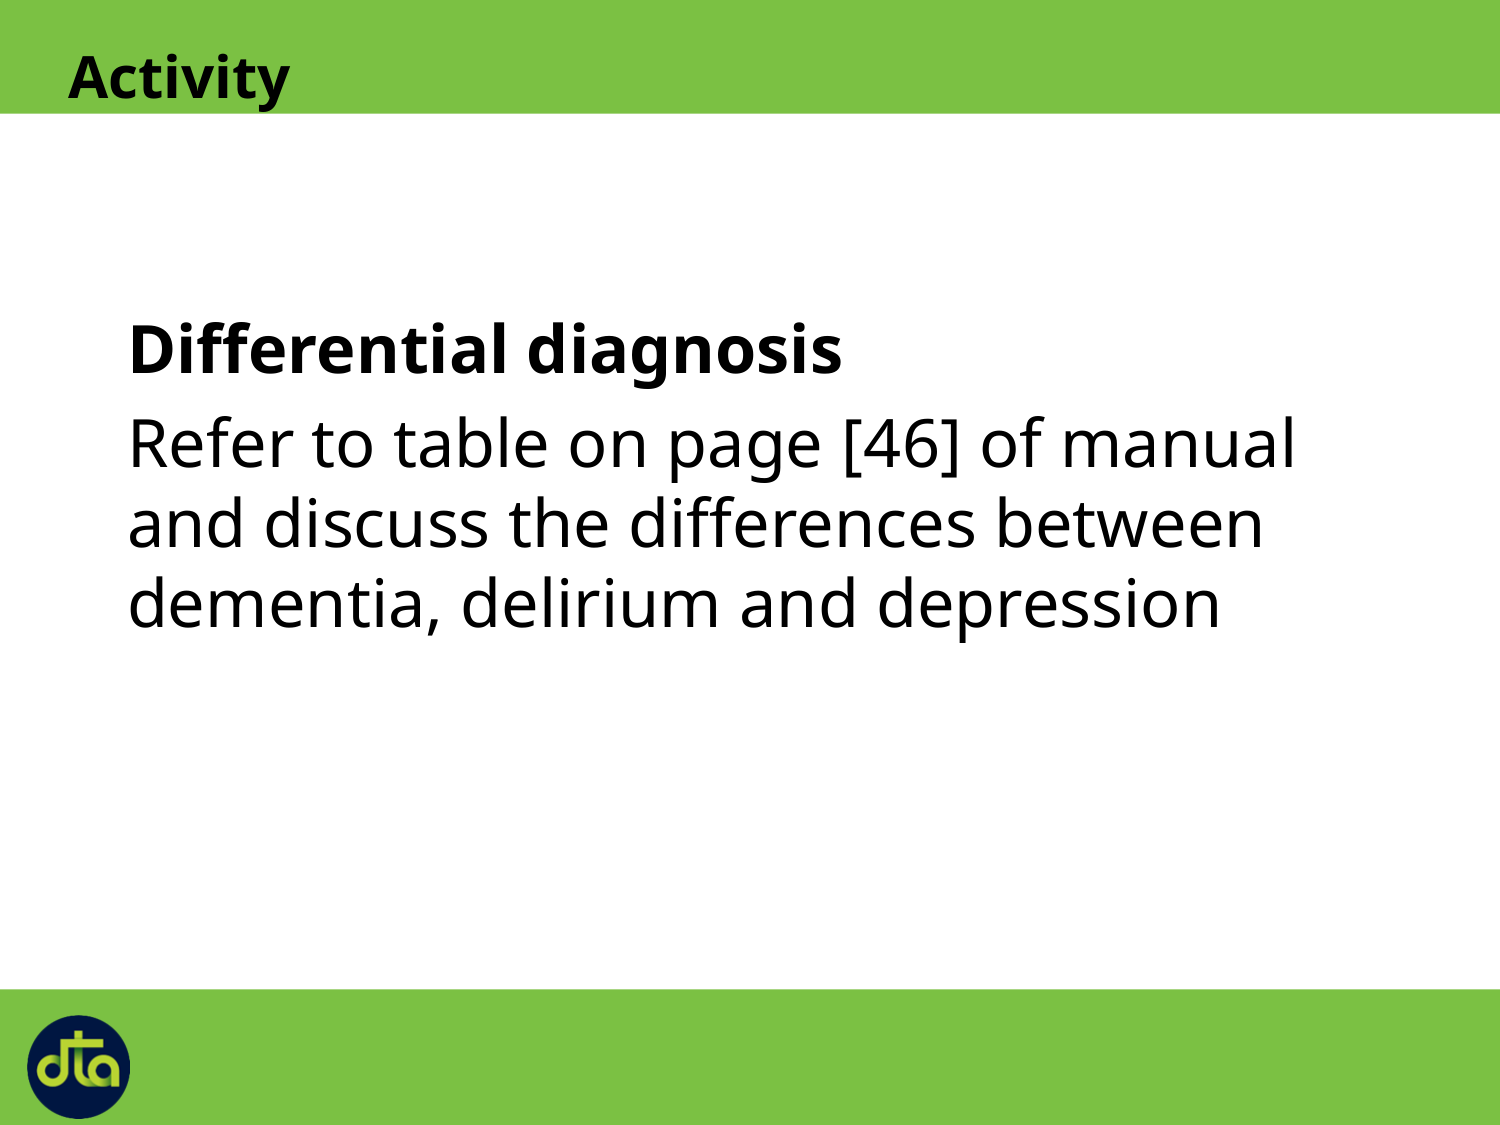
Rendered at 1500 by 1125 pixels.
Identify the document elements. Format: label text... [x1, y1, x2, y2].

text_box Activity [53, 19, 547, 118]
text_box Differential diagnosis Refer to table on page [46] of manual and discuss the differences between dementia, delirium and depression [112, 299, 1343, 843]
picture [27, 1015, 131, 1120]
